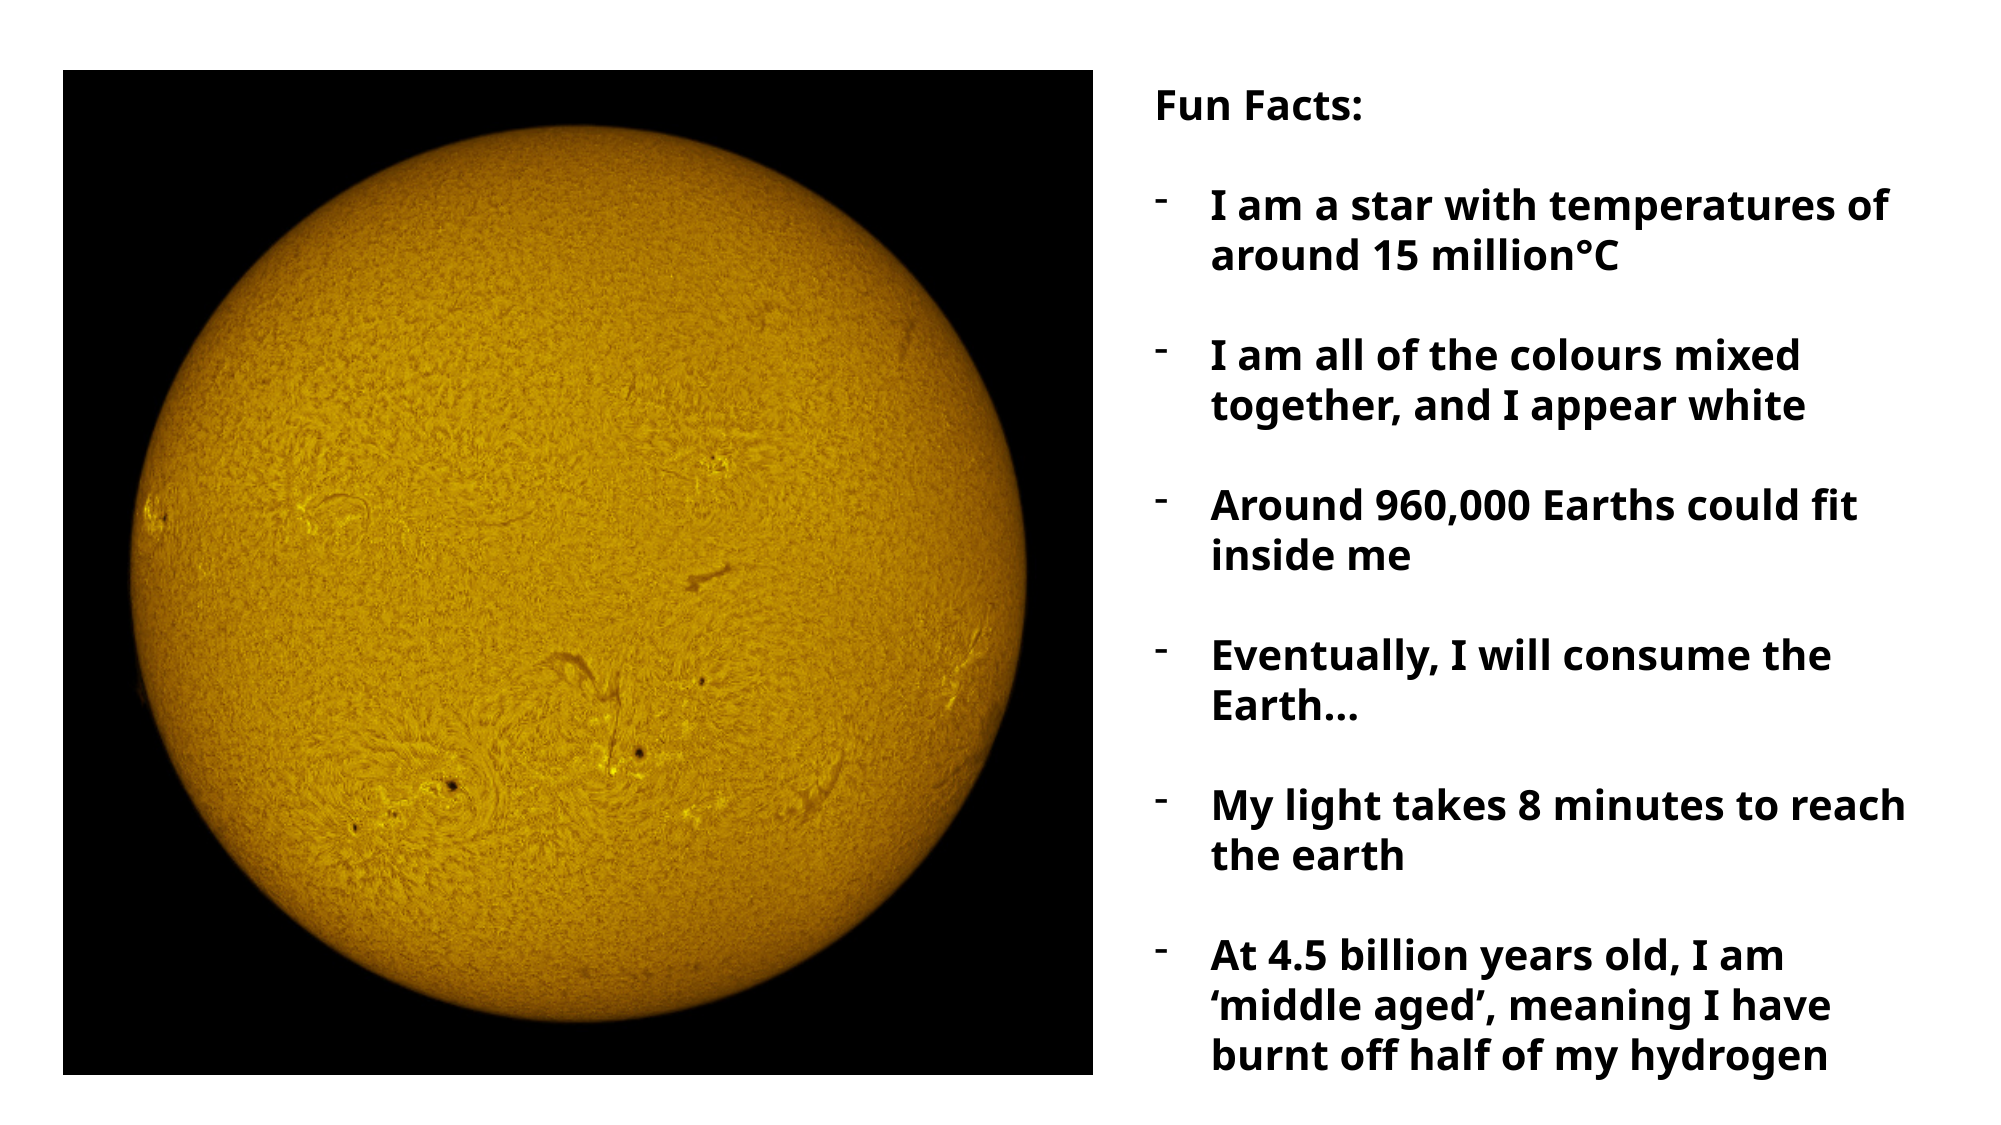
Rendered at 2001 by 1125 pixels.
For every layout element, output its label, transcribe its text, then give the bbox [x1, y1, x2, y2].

text_box Fun Facts: I am a star with temperatures of around 15 million°C I am all of the colours mixed together, and I appear white Around 960,000 Earths could fit inside me Eventually, I will consume the Earth… My light takes 8 minutes to reach the earth At 4.5 billion years old, I am ‘middle aged’, meaning I have burnt off half of my hydrogen [1139, 71, 1934, 1087]
text_box [63, 70, 1093, 1075]
picture [76, 71, 1080, 1074]
